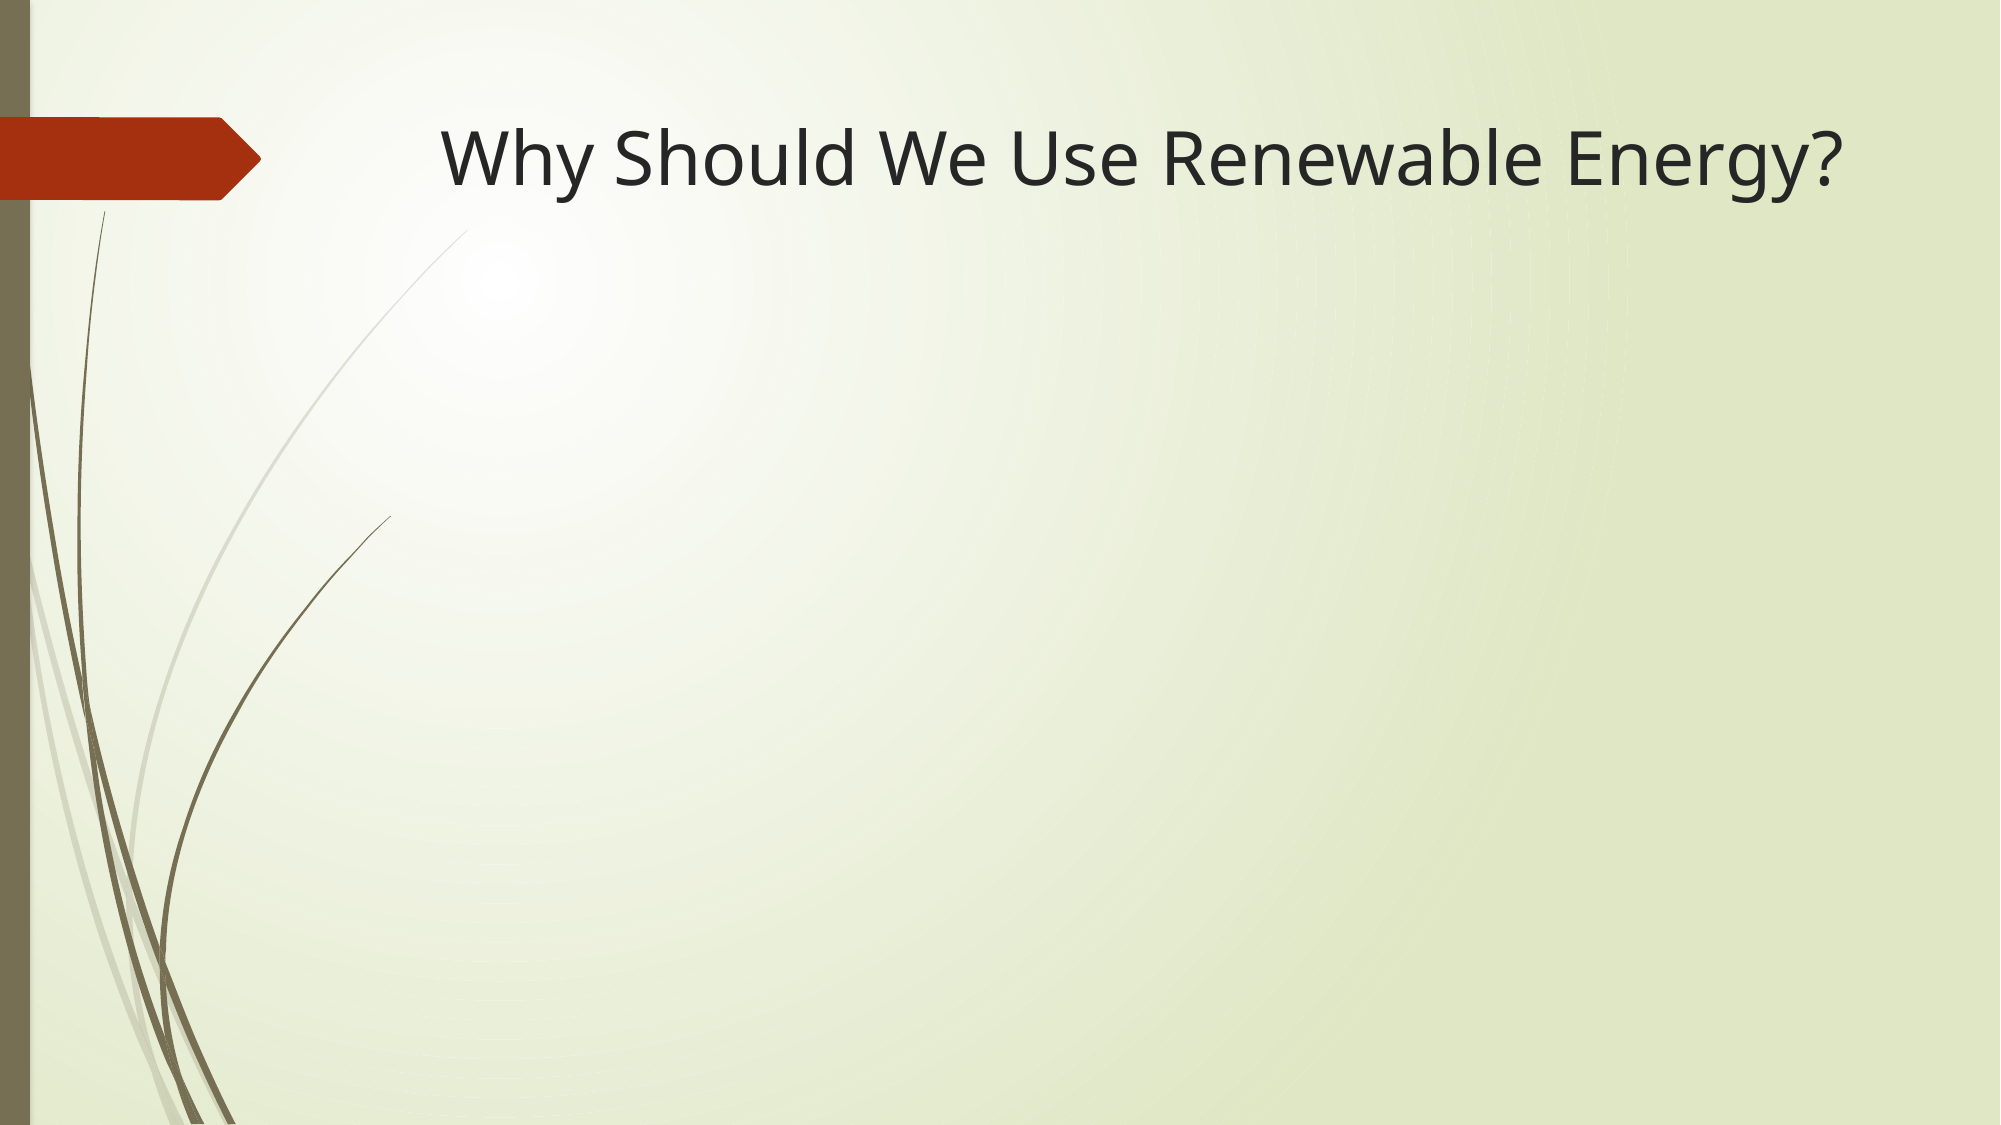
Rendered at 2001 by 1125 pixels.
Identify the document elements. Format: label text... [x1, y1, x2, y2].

title Why Should We Use Renewable Energy? [425, 102, 1888, 313]
